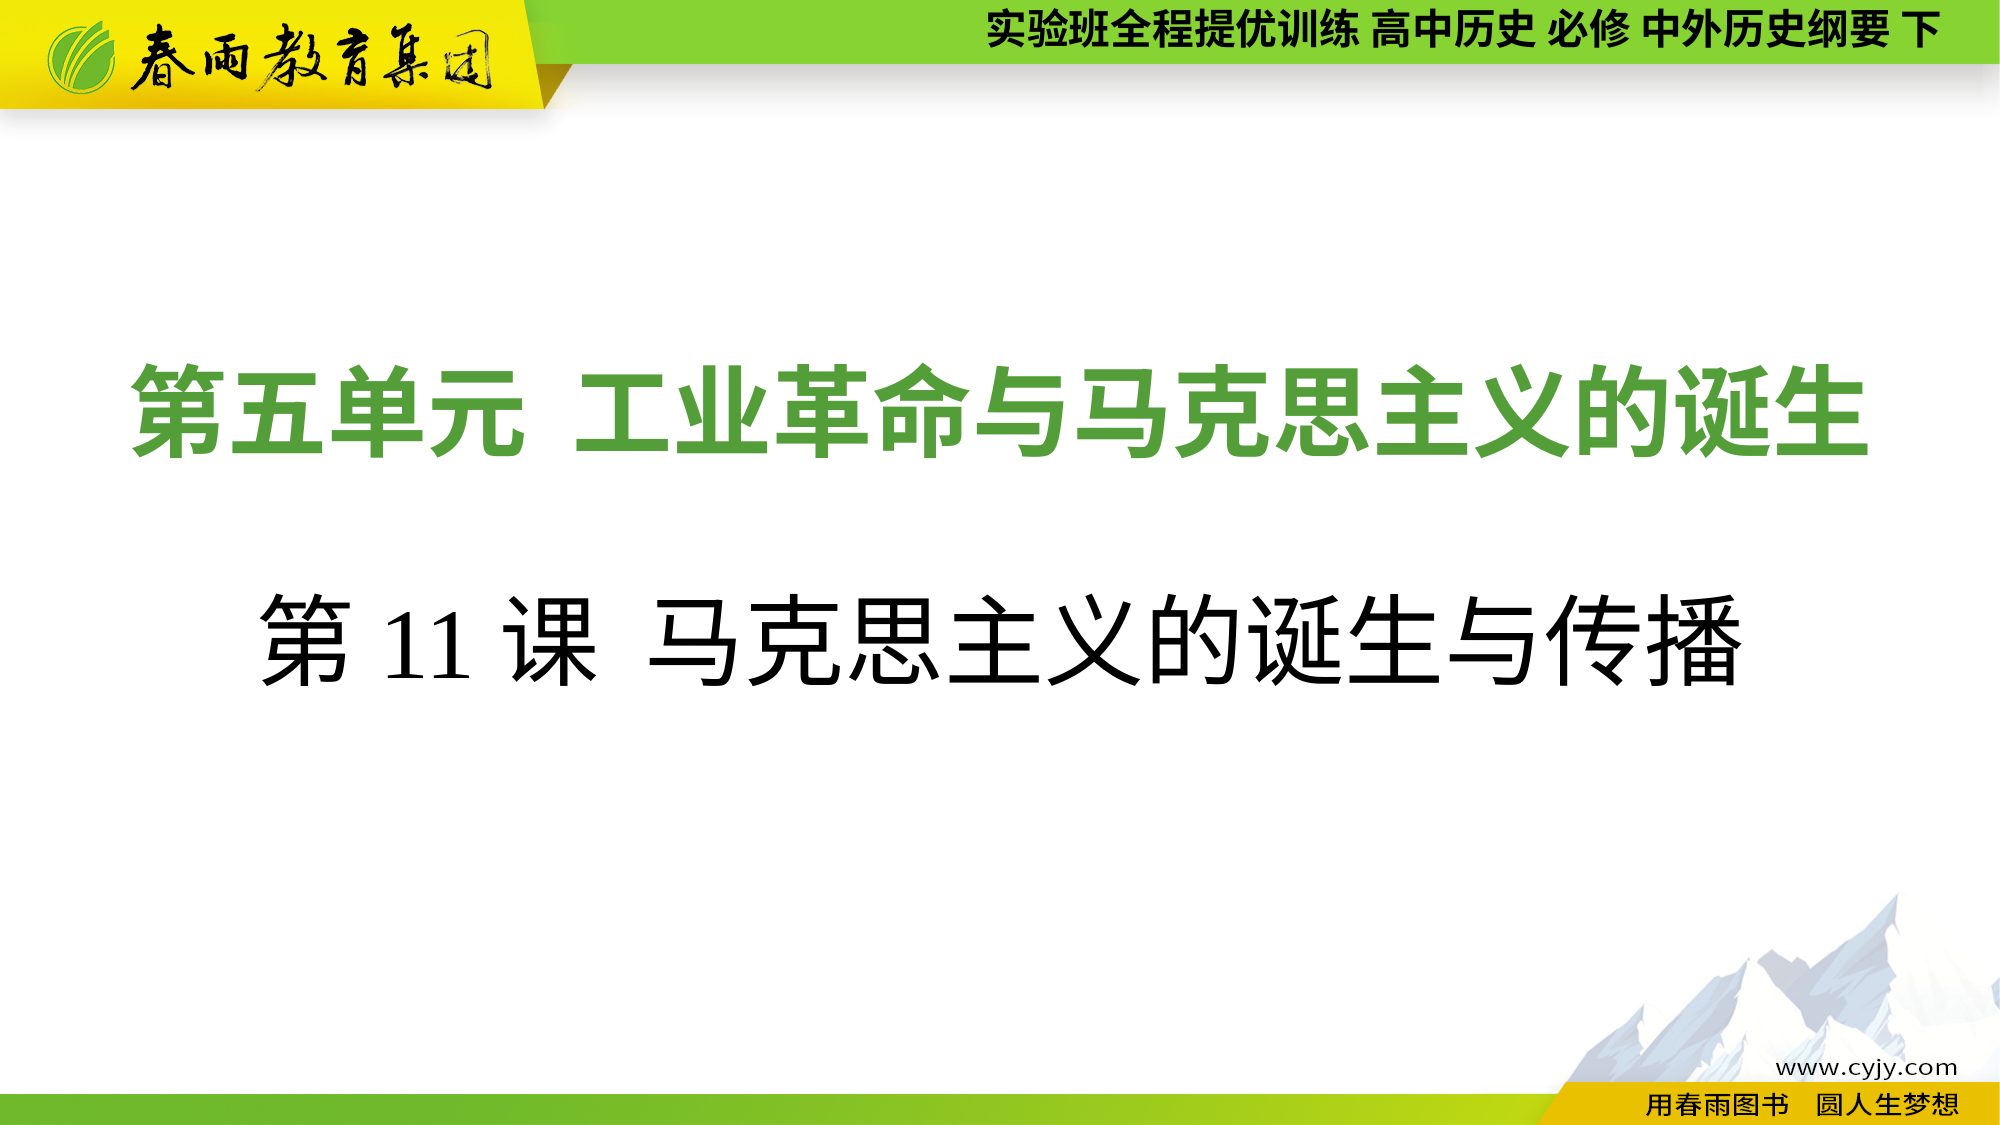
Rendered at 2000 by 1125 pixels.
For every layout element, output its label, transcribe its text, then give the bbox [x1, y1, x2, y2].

text_box 第11课 马克思主义的诞生与传播 [54, 511, 1946, 706]
picture [0, 0, 2000, 1125]
text_box 第五单元 工业革命与马克思主义的诞生 [54, 282, 1946, 477]
